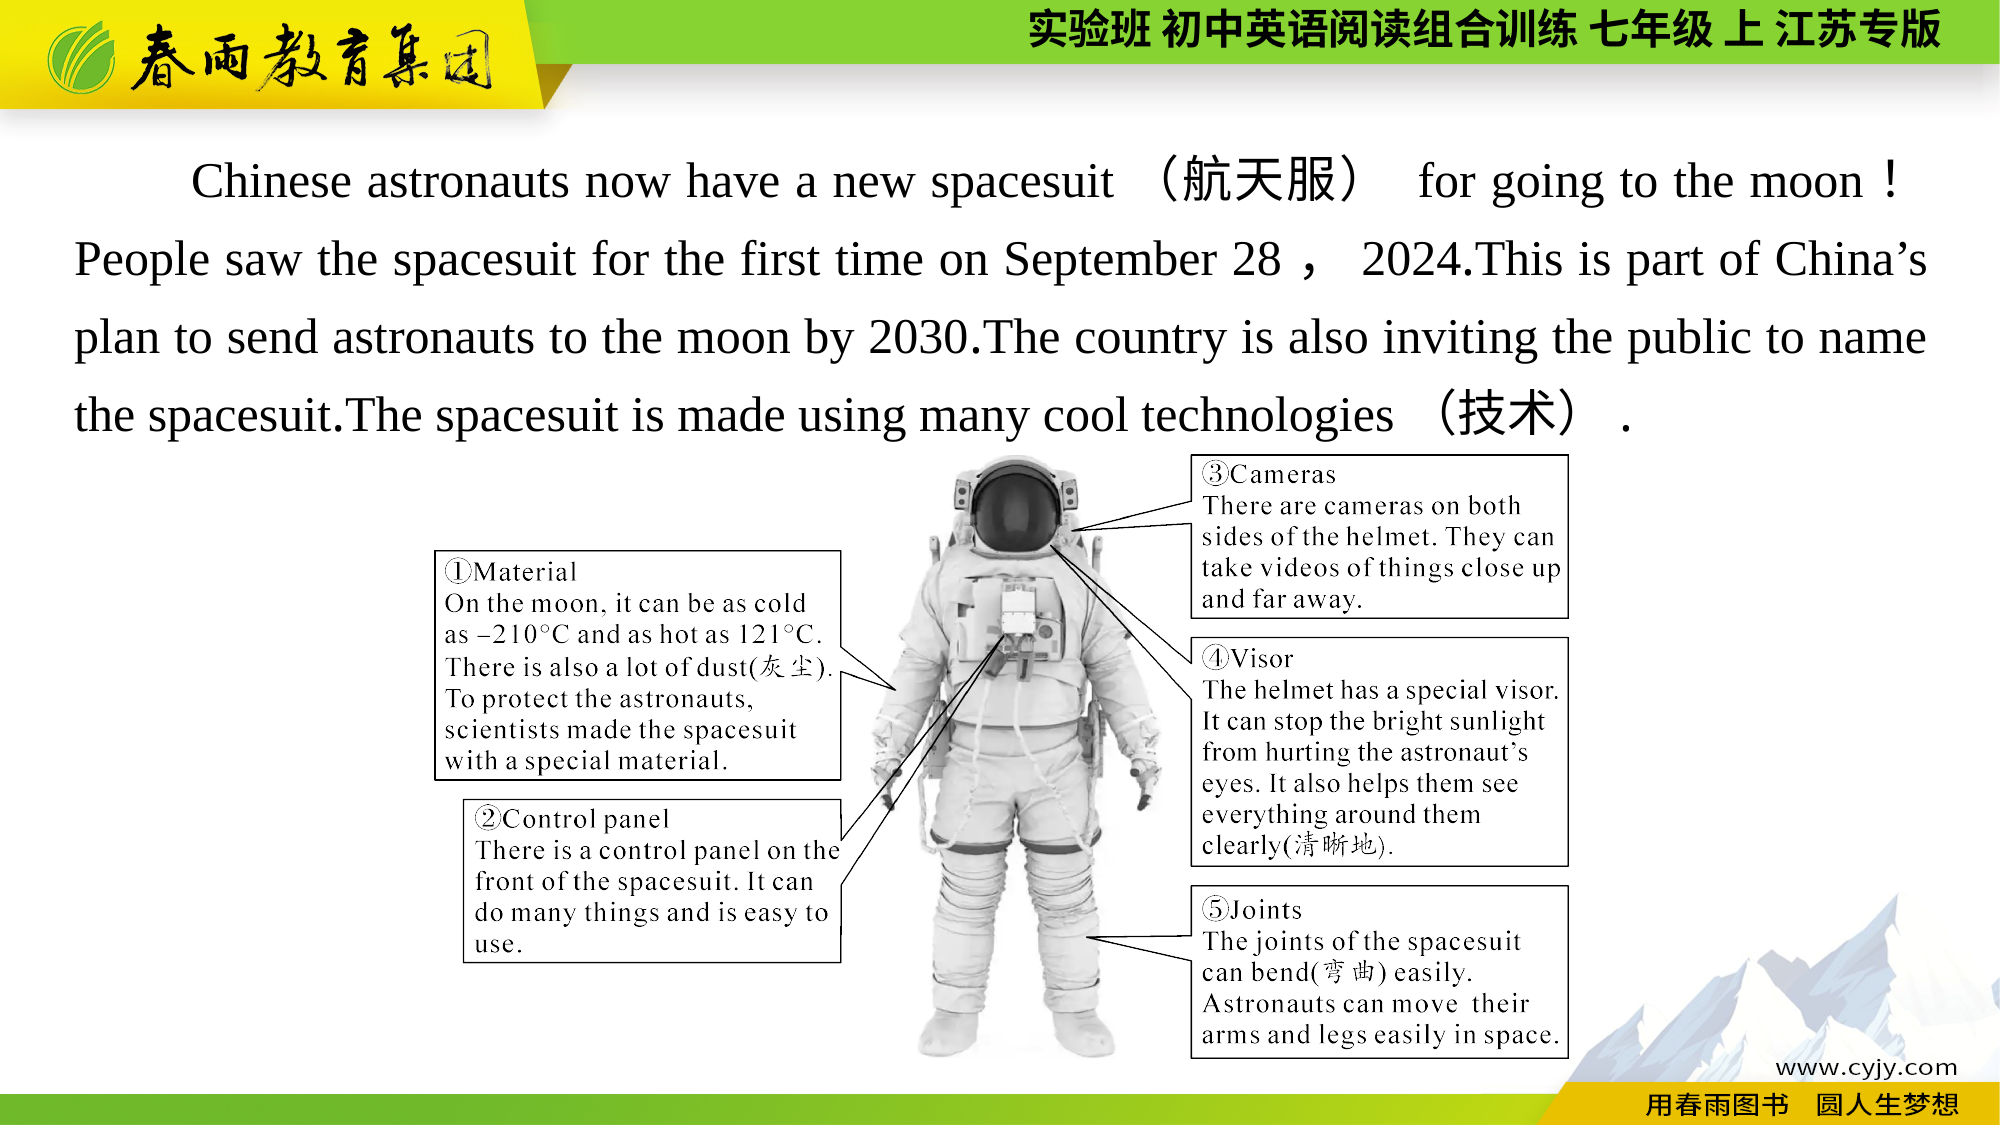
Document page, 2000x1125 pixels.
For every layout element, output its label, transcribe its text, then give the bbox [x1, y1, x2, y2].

list Chinese astronauts now have a new spacesuit（航天服） for going to the moon！ People saw the spacesuit for the first time on September 28，2024.This is part of China’s plan to send astronauts to the moon by 2030.The country is also inviting the public to name the spacesuit.The spacesuit is made using many cool technologies（技术）. [59, 122, 1944, 445]
picture [0, 0, 2000, 1125]
